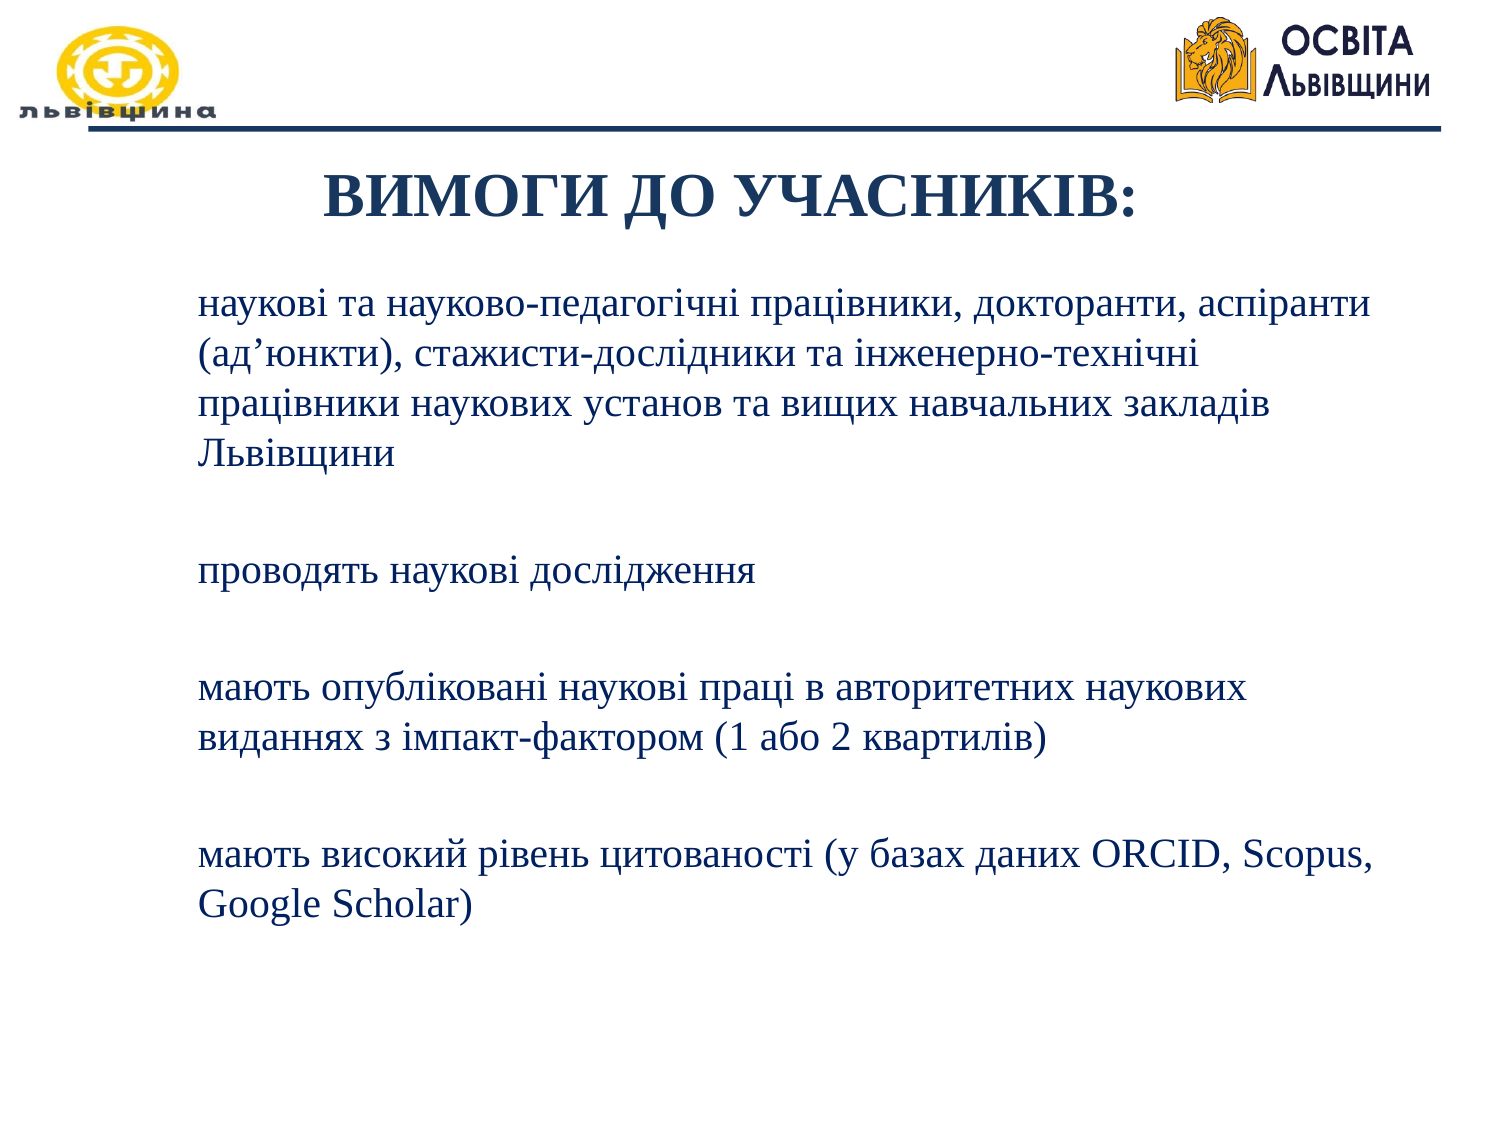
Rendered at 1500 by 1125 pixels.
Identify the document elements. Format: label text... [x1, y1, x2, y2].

title ВИМОГИ ДО УЧАСНИКІВ: [64, 132, 1415, 252]
list наукові та науково-педагогічні пра­ців­ники, докторанти, аспіранти (ад’юнкти), стажисти-дослідники та інженерно-технічні працівники наукових установ та вищих навчальних закладів Львівщини проводять наукові дослідження мають опубліковані наукові праці в авторитетних наукових виданнях з імпакт-фактором (1 або 2 квартилів) мають високий рівень цитованості (у базах даних ORCID, Scopus, Google Scholar) [183, 267, 1395, 1010]
picture [1175, 17, 1442, 103]
picture [5, 0, 230, 165]
text_box [235, 126, 1442, 132]
